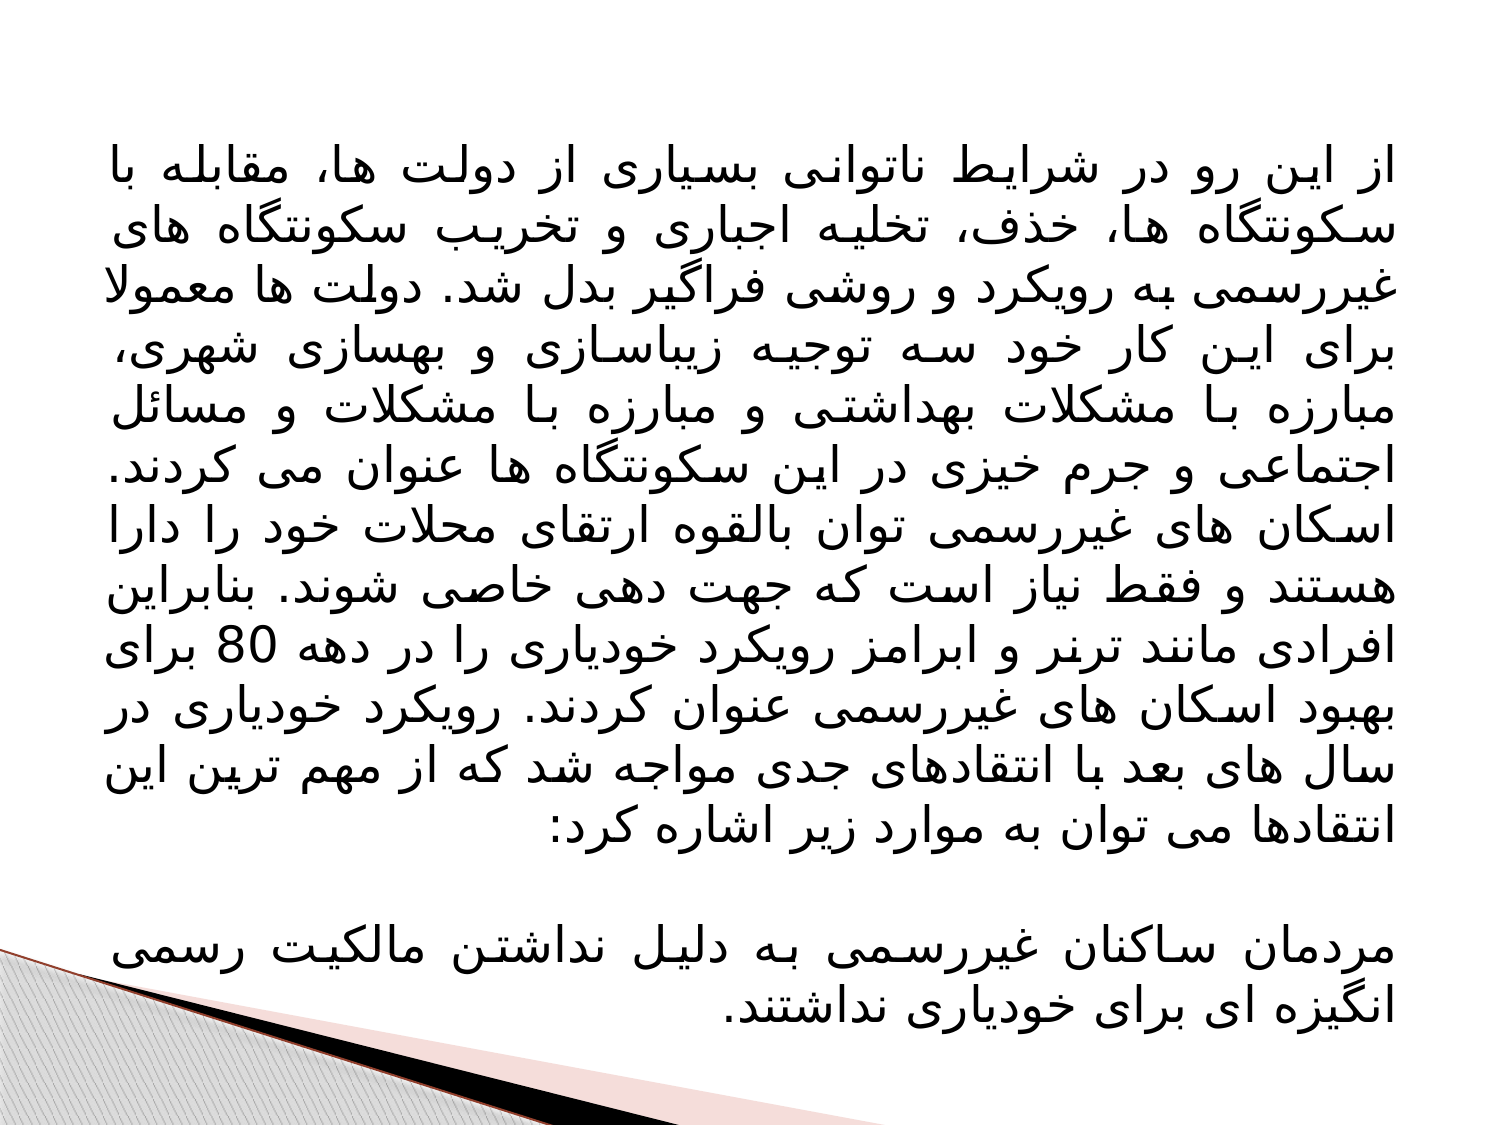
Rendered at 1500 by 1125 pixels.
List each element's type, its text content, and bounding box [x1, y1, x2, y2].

text_box از این رو در شرایط ناتوانی بسیاری از دولت ها، مقابله با سکونتگاه ها، خذف، تخلیه اجباری و تخریب سکونتگاه های غیررسمی به رویکرد و روشی فراگیر بدل شد. دولت ها معمولا برای این کار خود سه توجیه زیباسازی و بهسازی شهری، مبارزه با مشکلات بهداشتی و مبارزه با مشکلات و مسائل اجتماعی و جرم خیزی در این سکونتگاه ها عنوان می کردند. اسکان های غیررسمی توان بالقوه ارتقای محلات خود را دارا هستند و فقط نیاز است که جهت دهی خاصی شوند. بنابراین افرادی مانند ترنر و ابرامز رویکرد خودیاری را در دهه 80 برای بهبود اسکان های غیررسمی عنوان کردند. رویکرد خودیاری در سال های بعد با انتقادهای جدی مواجه شد که از مهم ترین این انتقادها می توان به موارد زیر اشاره کرد: مردمان ساکنان غیررسمی به دلیل نداشتن مالکیت رسمی انگیزه ای برای خودیاری نداشتند. [87, 124, 1413, 1040]
